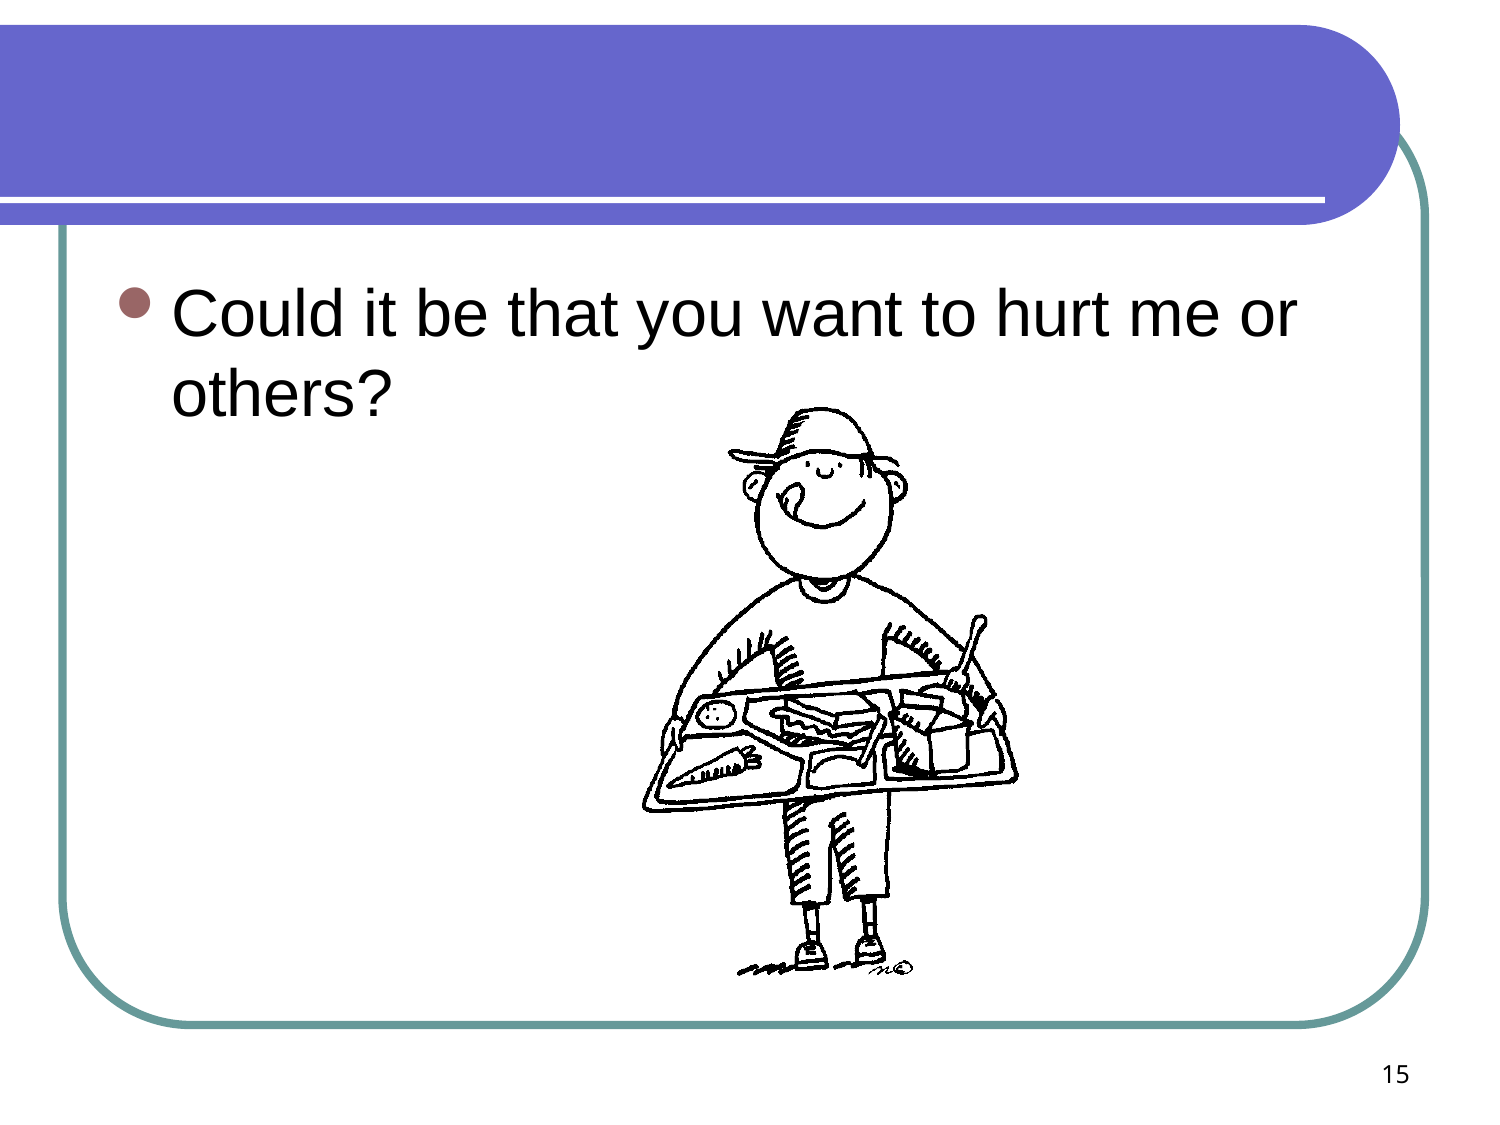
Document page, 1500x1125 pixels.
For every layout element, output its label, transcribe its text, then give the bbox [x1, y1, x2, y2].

picture [631, 396, 1026, 976]
slide_number 15 [1074, 1024, 1426, 1101]
list Could it be that you want to hurt me or others? [99, 262, 1401, 988]
